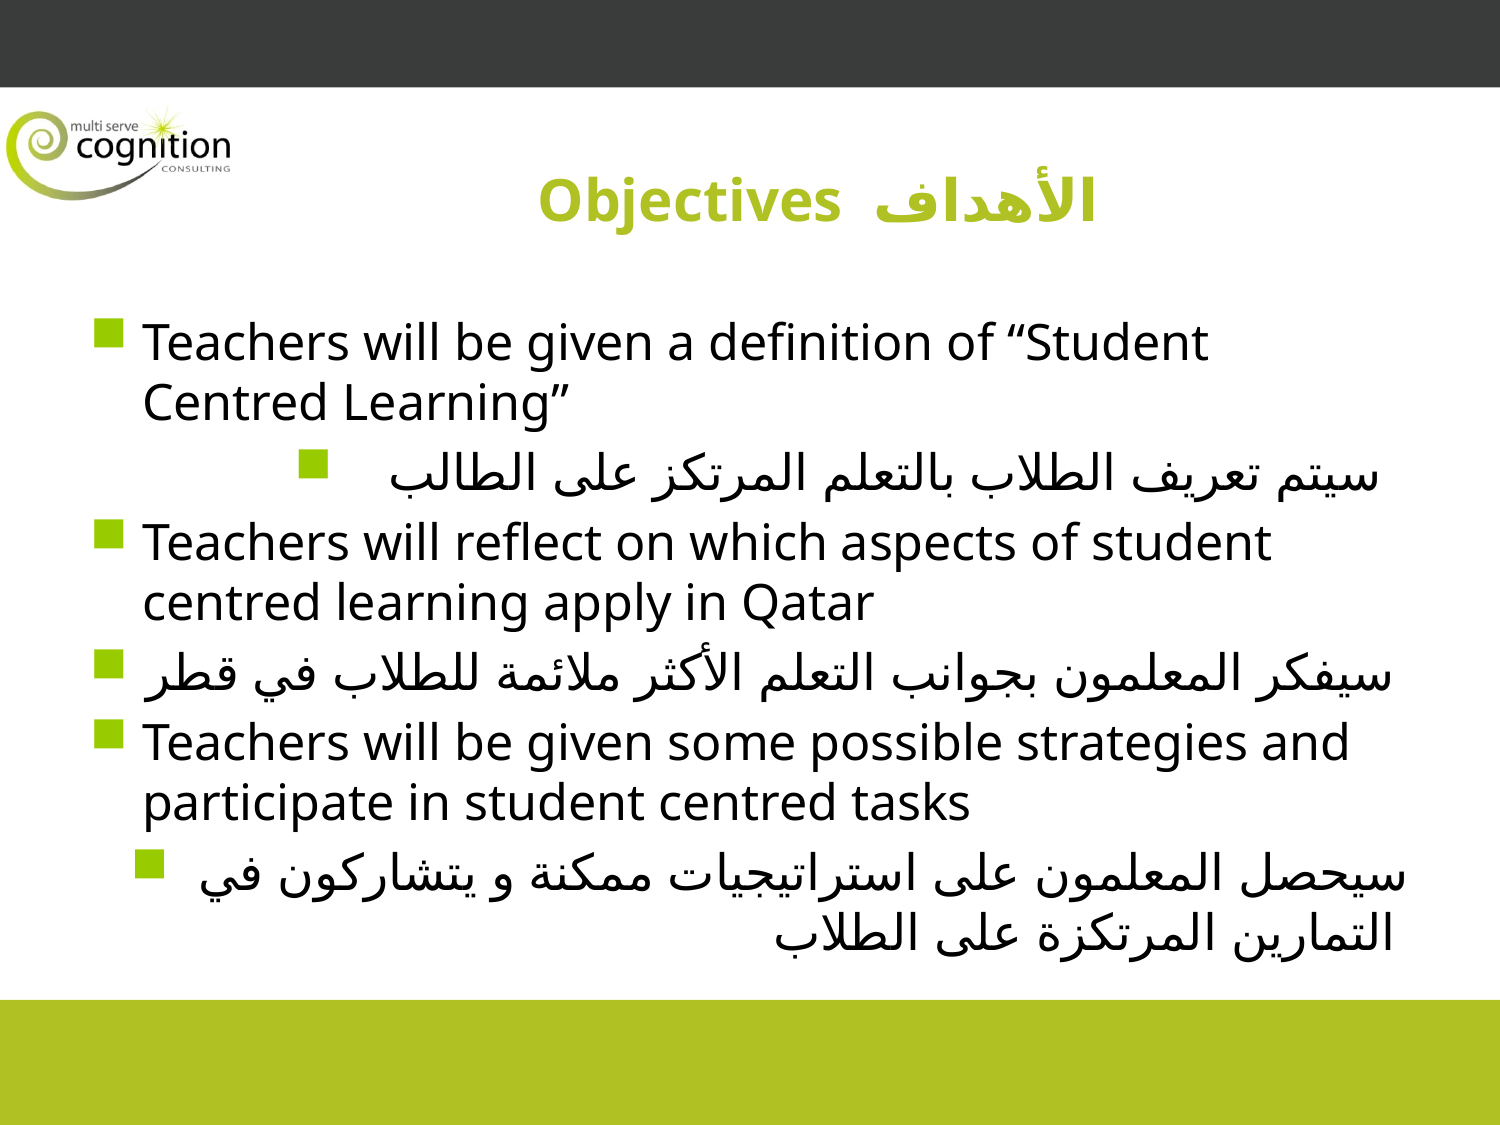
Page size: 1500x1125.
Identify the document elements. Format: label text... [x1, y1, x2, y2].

picture [0, 101, 237, 207]
title Objectives الأهداف [241, 113, 1426, 283]
list Teachers will be given a definition of “Student Centred Learning” سيتم تعريف الطلاب بالتعلم المرتكز على الطالب Teachers will reflect on which aspects of student centred learning apply in Qatar سيفكر المعلمون بجوانب التعلم الأكثر ملائمة للطلاب في قطر Teachers will be given some possible strategies and participate in student centred tasks سيحصل المعلمون على استراتيجيات ممكنة و يتشاركون في التمارين المرتكزة على الطلاب [74, 302, 1426, 977]
